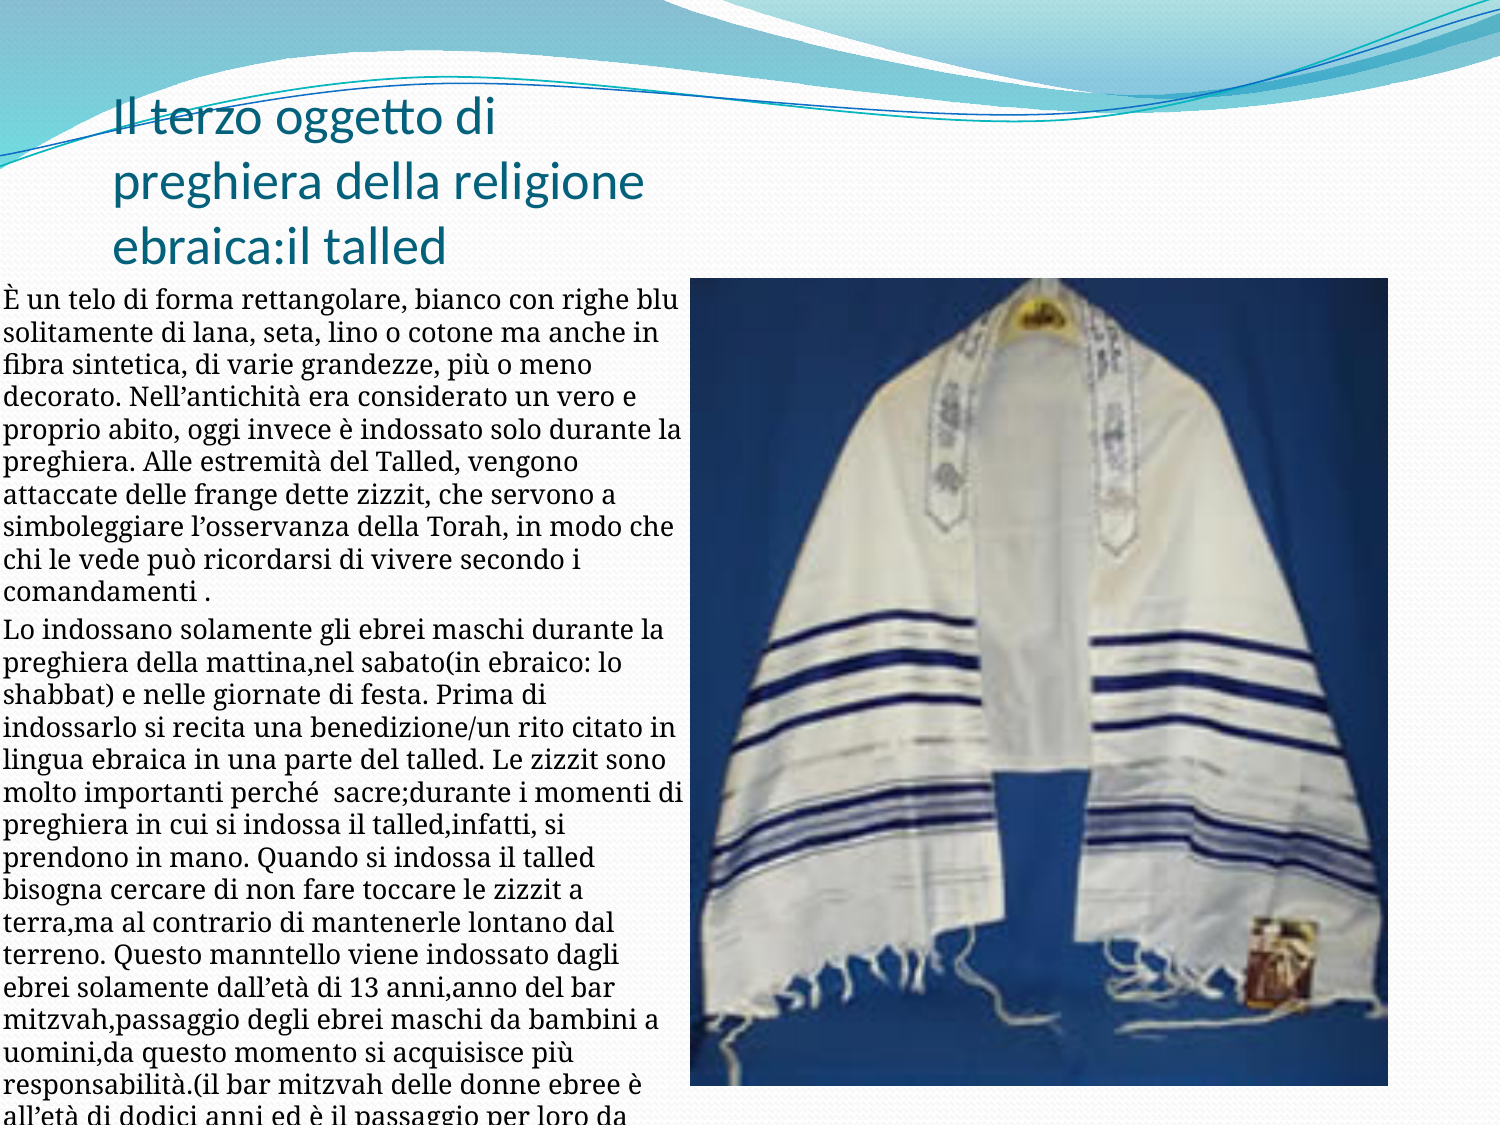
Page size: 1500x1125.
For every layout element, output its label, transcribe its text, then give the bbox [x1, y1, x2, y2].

list È un telo di forma rettangolare, bianco con righe blu solitamente di lana, seta, lino o cotone ma anche in fibra sintetica, di varie grandezze, più o meno decorato. Nell’antichità era considerato un vero e proprio abito, oggi invece è indossato solo durante la preghiera. Alle estremità del Talled, vengono attaccate delle frange dette zizzit, che servono a simboleggiare l’osservanza della Torah, in modo che chi le vede può ricordarsi di vivere secondo i comandamenti . Lo indossano solamente gli ebrei maschi durante la preghiera della mattina,nel sabato(in ebraico: lo shabbat) e nelle giornate di festa. Prima di indossarlo si recita una benedizione/un rito citato in lingua ebraica in una parte del talled. Le zizzit sono molto importanti perché sacre;durante i momenti di preghiera in cui si indossa il talled,infatti, si prendono in mano. Quando si indossa il talled bisogna cercare di non fare toccare le zizzit a terra,ma al contrario di mantenerle lontano dal terreno. Questo manntello viene indossato dagli ebrei solamente dall’età di 13 anni,anno del bar mitzvah,passaggio degli ebrei maschi da bambini a uomini,da questo momento si acquisisce più responsabilità.(il bar mitzvah delle donne ebree è all’età di dodici anni ed è il passaggio per loro da bambina a donna).curiosità=i talled dei giovani sono più colorati e ricchi d’immagini,mentre quelli degli adulti sono solitamente di due soli colori:il bianco e il blu [0, 275, 691, 1125]
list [690, 278, 1389, 1086]
title Il terzo oggetto di preghiera della religione ebraica:il talled [112, 84, 691, 275]
